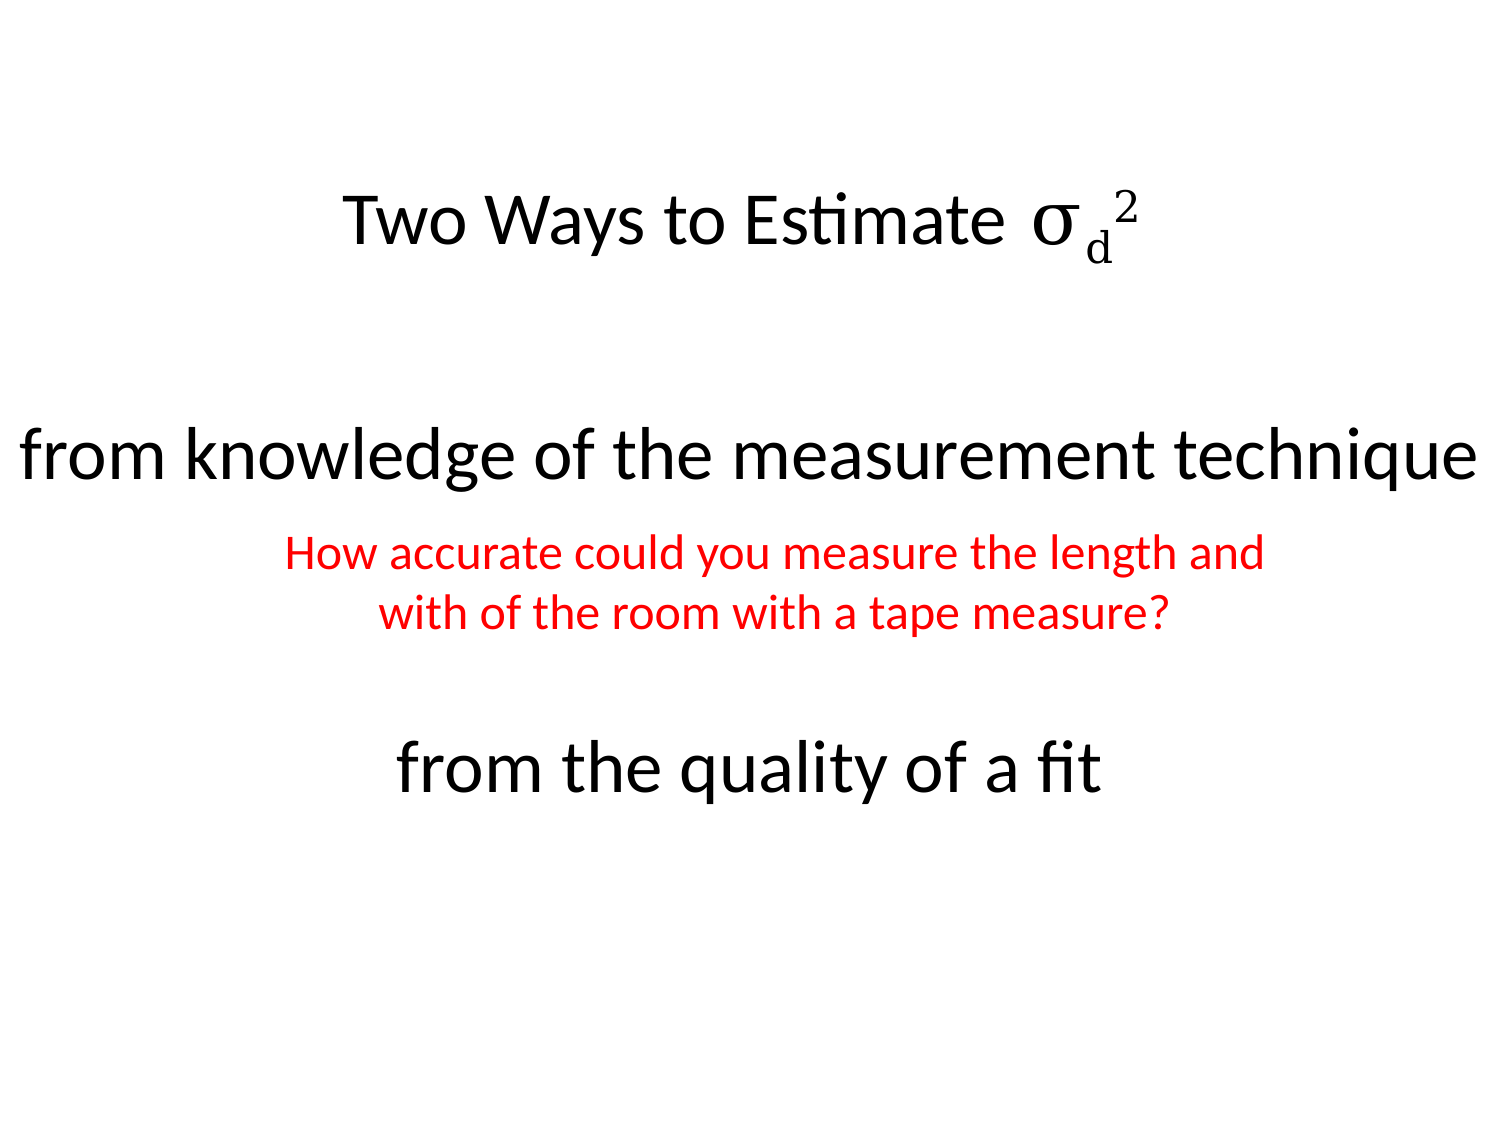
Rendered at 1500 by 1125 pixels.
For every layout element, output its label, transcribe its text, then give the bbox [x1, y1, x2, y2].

text_box from knowledge of the measurement technique [0, 350, 1500, 550]
title Two Ways to Estimate σd2 [0, 99, 1500, 325]
text_box from the quality of a fit [0, 662, 1500, 863]
text_box How accurate could you measure the length and with of the room with a tape measure? [262, 512, 1288, 648]
